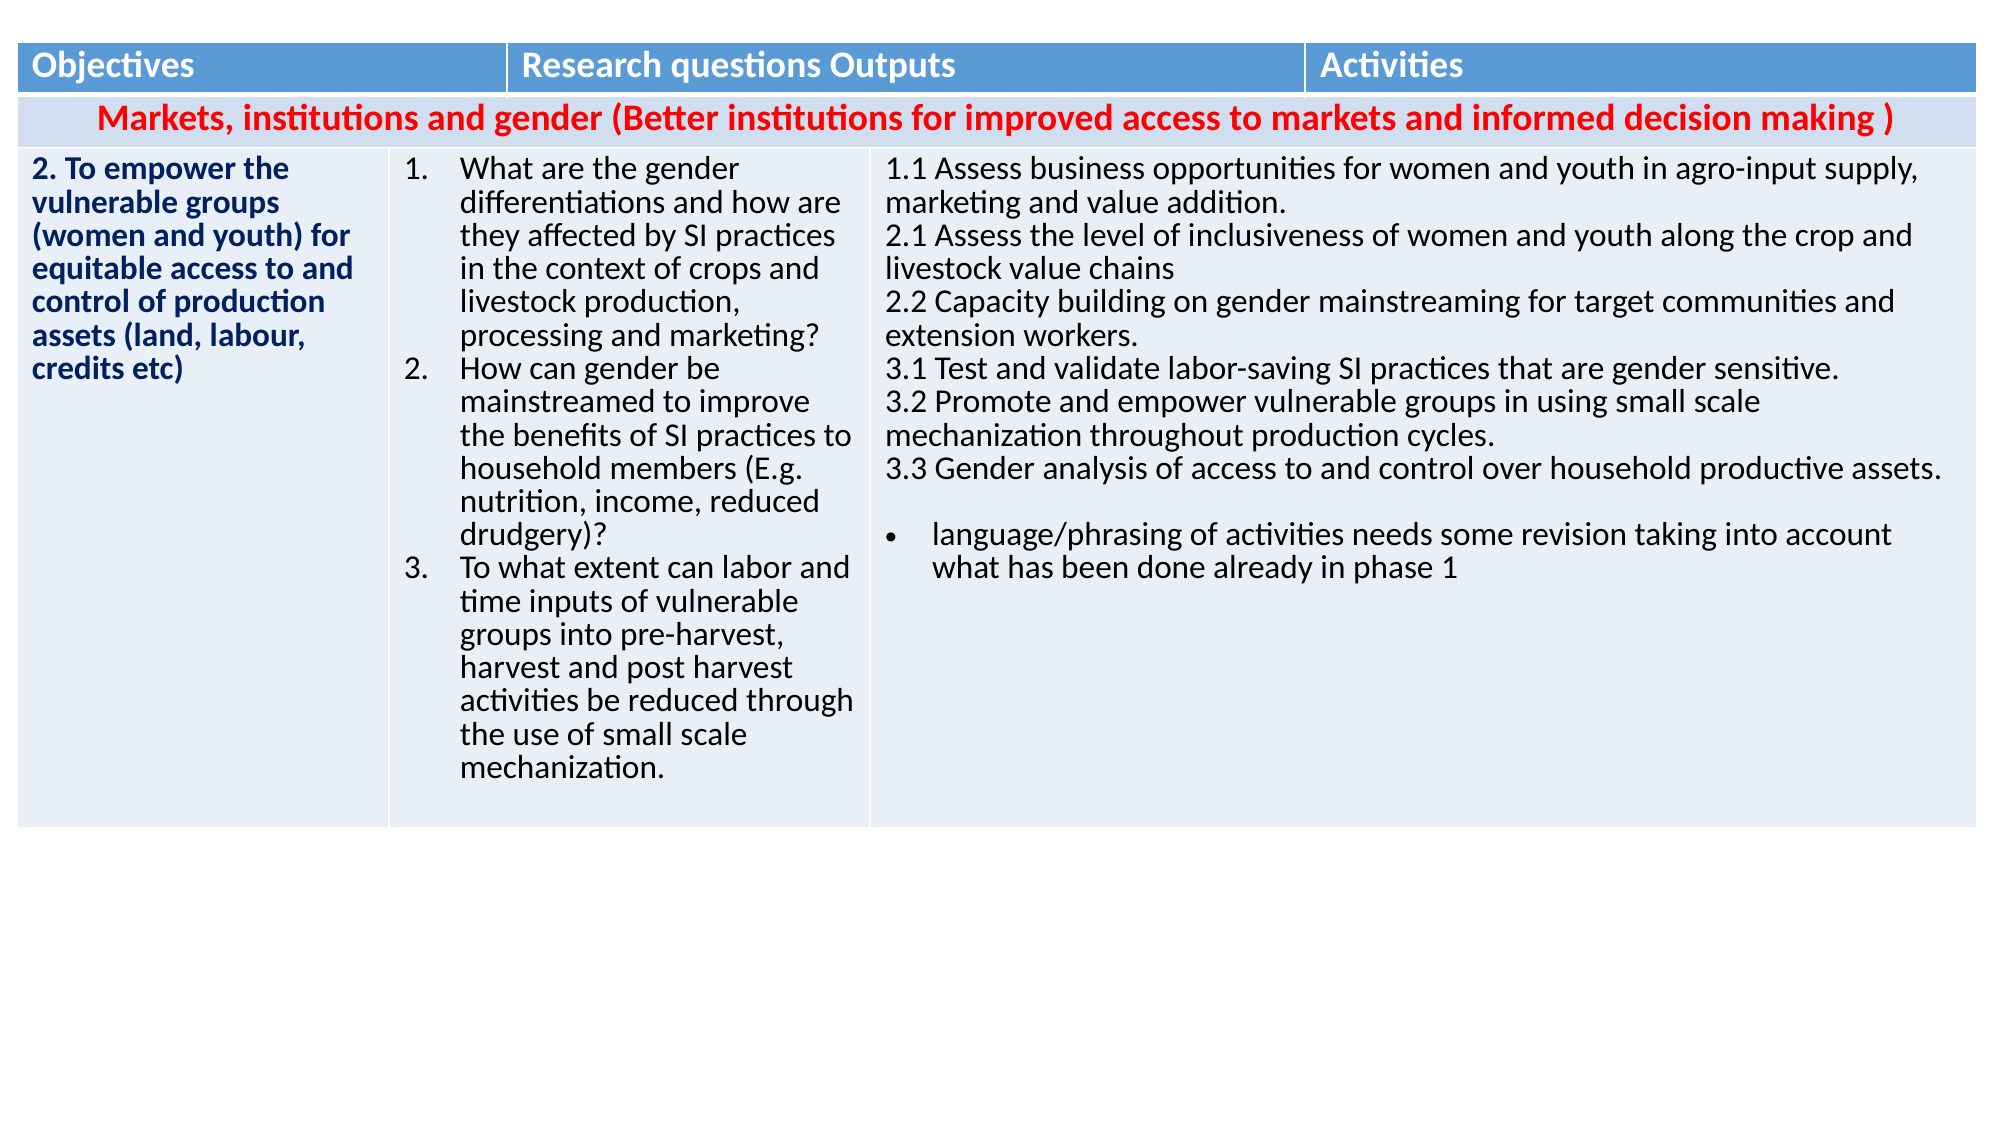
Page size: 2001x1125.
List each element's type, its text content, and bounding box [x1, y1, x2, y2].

table_header Activities [1306, 43, 1976, 92]
table_header Research questions Outputs [508, 43, 1304, 92]
table_header Objectives [18, 43, 506, 92]
table_cell 1.1 Assess business opportunities for women and youth in agro-input supply, marketing and value addition. 2.1 Assess the level of inclusiveness of women and youth along the crop and livestock value chains 2.2 Capacity building on gender mainstreaming for target communities and extension workers. 3.1 Test and validate labor-saving SI practices that are gender sensitive. 3.2 Promote and empower vulnerable groups in using small scale mechanization throughout production cycles. 3.3 Gender analysis of access to and control over household productive assets. language/phrasing of activities needs some revision taking into account what has been done already in phase 1 [871, 148, 1976, 827]
table_cell 2. To empower the vulnerable groups (women and youth) for equitable access to and control of production assets (land, labour, credits etc) [18, 148, 388, 827]
table_cell What are the gender differentiations and how are they affected by SI practices in the context of crops and livestock production, processing and marketing? How can gender be mainstreamed to improve the benefits of SI practices to household members (E.g. nutrition, income, reduced drudgery)? To what extent can labor and time inputs of vulnerable groups into pre-harvest, harvest and post harvest activities be reduced through the use of small scale mechanization. [390, 148, 869, 827]
table_cell Markets, institutions and gender (Better institutions for improved access to markets and informed decision making ) [18, 97, 1976, 147]
